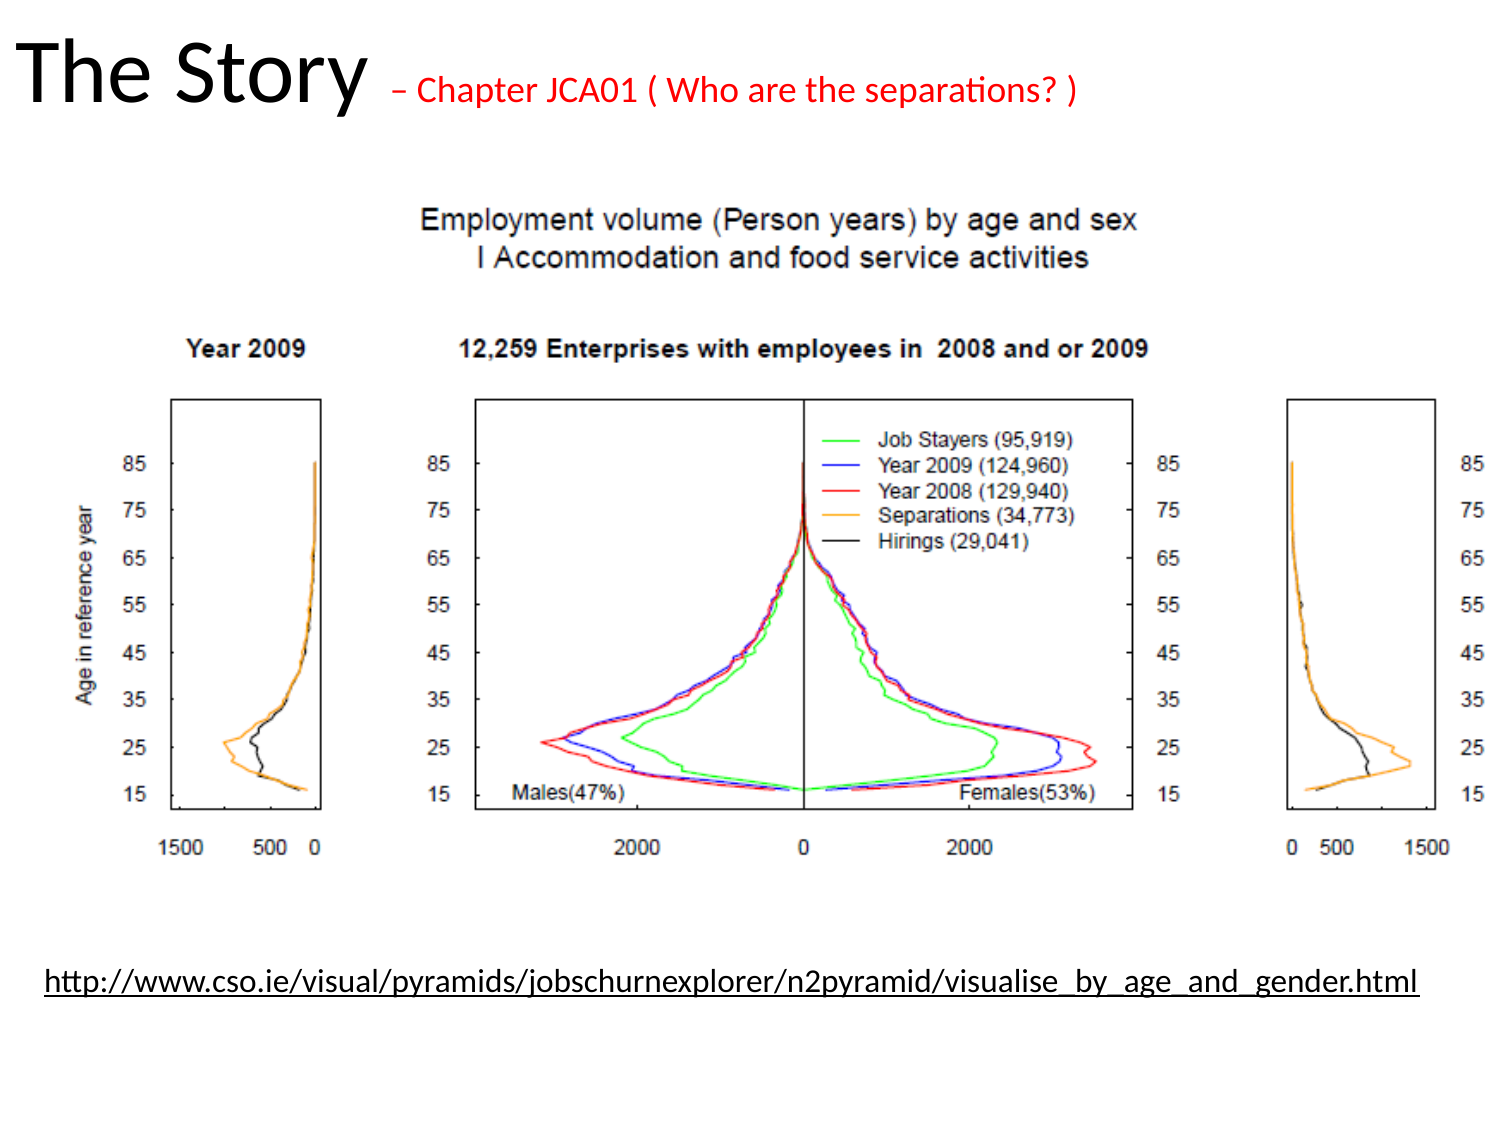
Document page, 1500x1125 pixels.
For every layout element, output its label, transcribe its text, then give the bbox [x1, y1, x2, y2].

text_box http://www.cso.ie/visual/pyramids/jobschurnexplorer/n2pyramid/visualise_by_age_and_gender.html [29, 955, 1471, 1007]
picture [0, 148, 1500, 947]
title The Story – Chapter JCA01 ( Who are the separations? ) [0, 0, 1350, 147]
